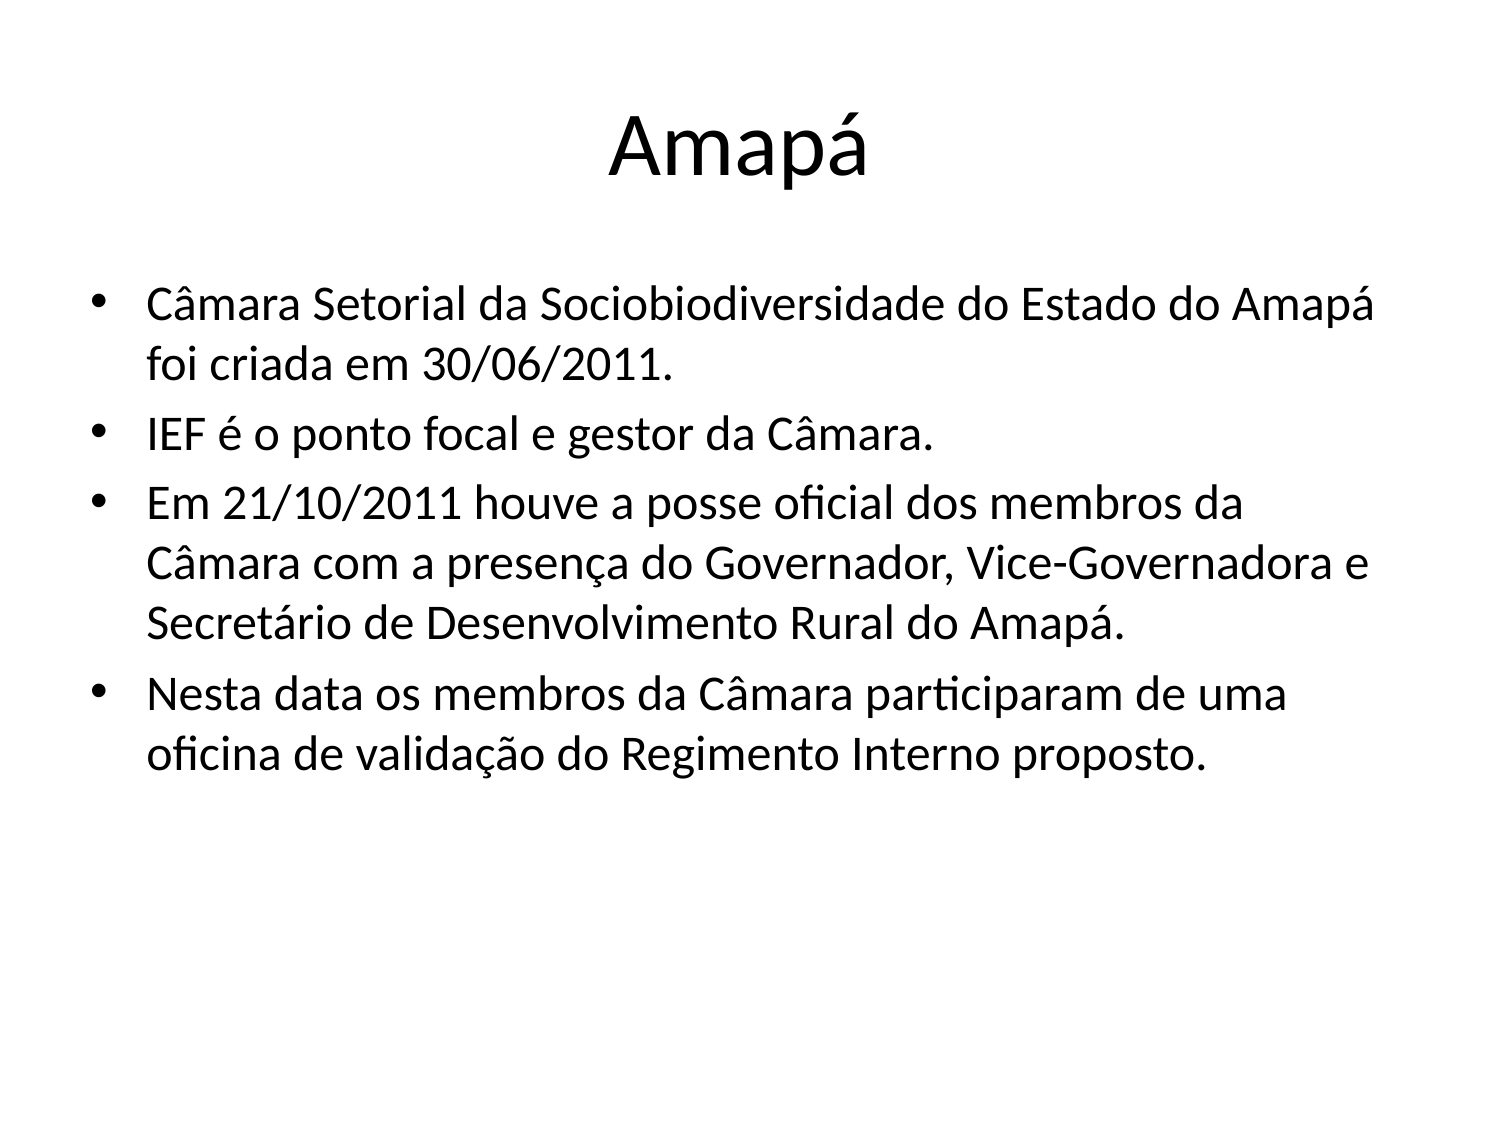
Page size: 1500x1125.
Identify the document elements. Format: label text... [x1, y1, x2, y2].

list Câmara Setorial da Sociobiodiversidade do Estado do Amapá foi criada em 30/06/2011. IEF é o ponto focal e gestor da Câmara. Em 21/10/2011 houve a posse oficial dos membros da Câmara com a presença do Governador, Vice-Governadora e Secretário de Desenvolvimento Rural do Amapá. Nesta data os membros da Câmara participaram de uma oficina de validação do Regimento Interno proposto. [75, 262, 1425, 1094]
title Amapá [75, 45, 1425, 233]
